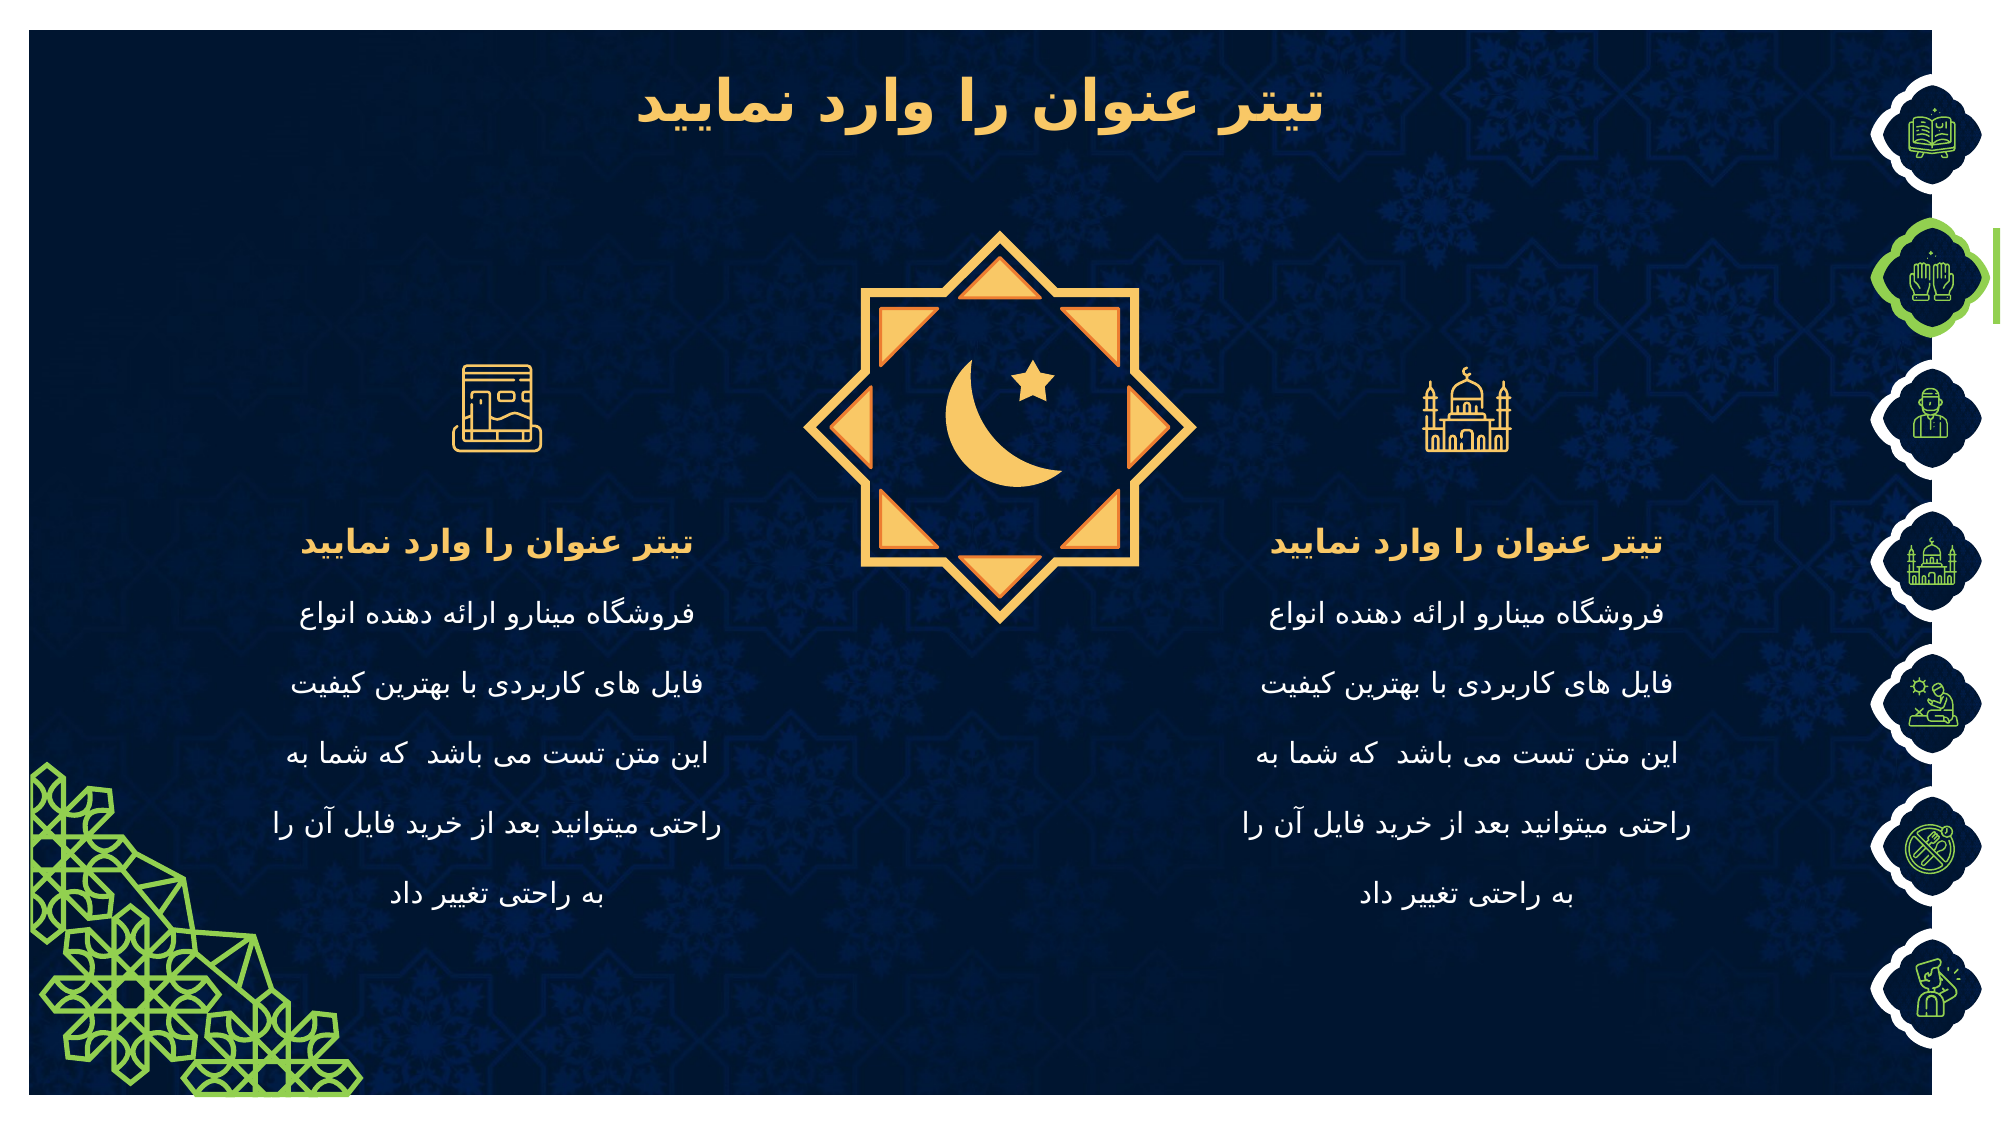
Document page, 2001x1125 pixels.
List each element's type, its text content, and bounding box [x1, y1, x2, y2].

picture [242, 949, 268, 998]
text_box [1908, 107, 1956, 159]
picture [120, 910, 141, 933]
picture [52, 822, 60, 834]
picture [213, 1038, 230, 1055]
picture [192, 984, 215, 1005]
picture [300, 1067, 323, 1089]
picture [36, 769, 58, 790]
picture [203, 1065, 225, 1073]
picture [1883, 368, 1982, 468]
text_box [1909, 250, 1954, 301]
picture [94, 1014, 111, 1031]
picture [135, 963, 144, 975]
picture [178, 1014, 224, 1059]
picture [1899, 796, 1982, 896]
picture [258, 1009, 266, 1032]
picture [117, 981, 144, 1008]
picture [175, 1039, 192, 1056]
picture [93, 859, 116, 867]
picture [150, 981, 162, 989]
picture [109, 843, 131, 864]
picture [136, 925, 144, 948]
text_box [803, 230, 1197, 625]
picture [34, 785, 41, 807]
text_box تیتر عنوان را وارد نمایید [30, 56, 1933, 141]
picture [34, 822, 42, 834]
picture [1883, 227, 1982, 328]
picture [37, 916, 57, 937]
picture [36, 802, 58, 825]
picture [46, 984, 69, 1005]
picture [70, 895, 87, 912]
picture [73, 954, 89, 971]
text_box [452, 364, 543, 453]
picture [291, 1065, 303, 1073]
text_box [1899, 824, 1956, 875]
picture [235, 1041, 252, 1059]
picture [1885, 85, 1982, 185]
picture [313, 1038, 330, 1055]
picture [261, 994, 282, 1016]
picture [291, 1083, 303, 1091]
picture [136, 1041, 144, 1064]
picture [61, 1000, 84, 1008]
picture [29, 30, 1932, 1095]
picture [335, 1068, 356, 1089]
picture [69, 933, 87, 951]
picture [318, 1084, 341, 1091]
picture [316, 1017, 333, 1034]
picture [261, 1027, 283, 1050]
picture [117, 963, 126, 975]
picture [117, 1041, 125, 1064]
picture [150, 1014, 168, 1032]
picture [220, 1067, 243, 1089]
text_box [1908, 677, 1959, 727]
picture [99, 999, 111, 1008]
picture [143, 883, 176, 908]
picture [67, 817, 84, 834]
picture [154, 1036, 171, 1052]
picture [196, 935, 242, 961]
picture [164, 888, 189, 928]
text_box تیتر عنوان را وارد نمایید فروشگاه مینارو ارائه دهنده انواع فایل های کاربردی با بهترین کیفیت این متن تست می باشد که شما به راحتی میتوانید بعد از خرید فایل آن را به راحتی تغییر داد [255, 472, 740, 917]
picture [1883, 511, 1982, 611]
picture [277, 1009, 285, 1032]
picture [216, 944, 248, 983]
picture [53, 785, 60, 807]
picture [172, 1018, 188, 1035]
picture [36, 882, 58, 905]
picture [119, 942, 142, 967]
picture [127, 858, 172, 884]
picture [34, 873, 42, 885]
picture [150, 957, 168, 975]
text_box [1913, 387, 1948, 438]
picture [67, 858, 79, 867]
picture [117, 1014, 126, 1026]
picture [240, 1065, 252, 1074]
picture [93, 957, 111, 975]
picture [277, 1047, 285, 1059]
picture [119, 1022, 142, 1047]
picture [135, 1014, 144, 1026]
picture [93, 840, 116, 848]
picture [91, 792, 108, 809]
picture [210, 1017, 228, 1034]
text_box [30, 761, 364, 1098]
picture [159, 983, 183, 1006]
picture [120, 1056, 141, 1079]
picture [67, 902, 111, 947]
picture [172, 955, 188, 971]
picture [70, 795, 87, 812]
picture [78, 984, 102, 1005]
picture [69, 1038, 87, 1056]
picture [291, 1041, 309, 1058]
picture [95, 873, 168, 947]
picture [258, 1046, 267, 1059]
picture [75, 842, 99, 865]
picture [90, 937, 107, 953]
picture [240, 1083, 252, 1092]
text_box [1421, 366, 1513, 453]
picture [34, 900, 41, 922]
picture [174, 933, 192, 951]
picture [61, 981, 84, 989]
picture [67, 840, 78, 849]
picture [150, 999, 162, 1008]
picture [203, 1084, 225, 1091]
picture [1883, 825, 1899, 868]
picture [72, 1018, 89, 1035]
picture [91, 898, 108, 915]
picture [67, 873, 84, 890]
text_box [1914, 958, 1962, 1017]
picture [1883, 654, 1982, 754]
picture [188, 1068, 209, 1088]
picture [232, 1020, 248, 1037]
picture [117, 925, 125, 948]
picture [295, 1020, 312, 1037]
picture [88, 813, 105, 830]
picture [88, 877, 105, 893]
picture [99, 981, 111, 990]
picture [91, 1036, 107, 1052]
picture [176, 981, 200, 989]
text_box تیتر عنوان را وارد نمایید فروشگاه مینارو ارائه دهنده انواع فایل های کاربردی با بهترین کیفیت این متن تست می باشد که شما به راحتی میتوانید بعد از خرید فایل آن را به راحتی تغییر داد [1224, 472, 1710, 917]
picture [154, 937, 171, 953]
picture [52, 873, 60, 885]
picture [53, 900, 60, 922]
picture [34, 840, 61, 867]
picture [1883, 939, 1982, 1039]
picture [177, 1000, 200, 1008]
picture [258, 1065, 285, 1091]
picture [318, 1065, 341, 1073]
picture [178, 958, 252, 1030]
text_box [1906, 537, 1958, 585]
